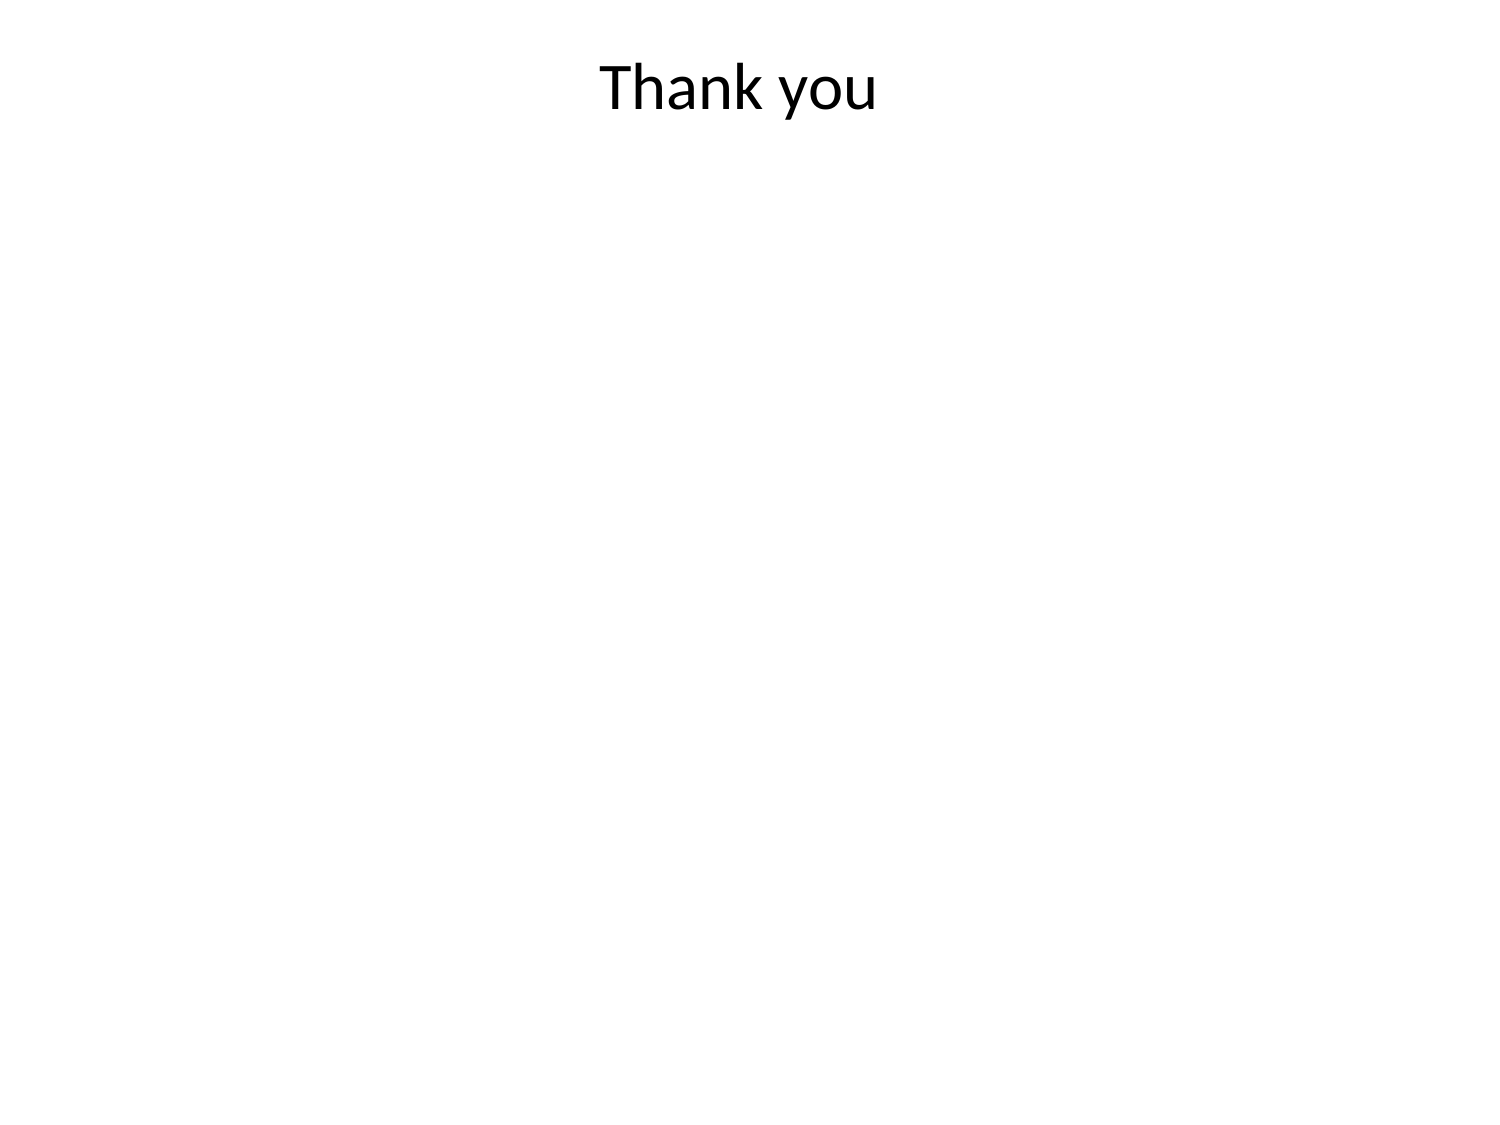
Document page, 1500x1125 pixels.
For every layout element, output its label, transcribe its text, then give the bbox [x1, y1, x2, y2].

picture [10, 0, 792, 304]
text_box Thank you [798, 35, 894, 130]
